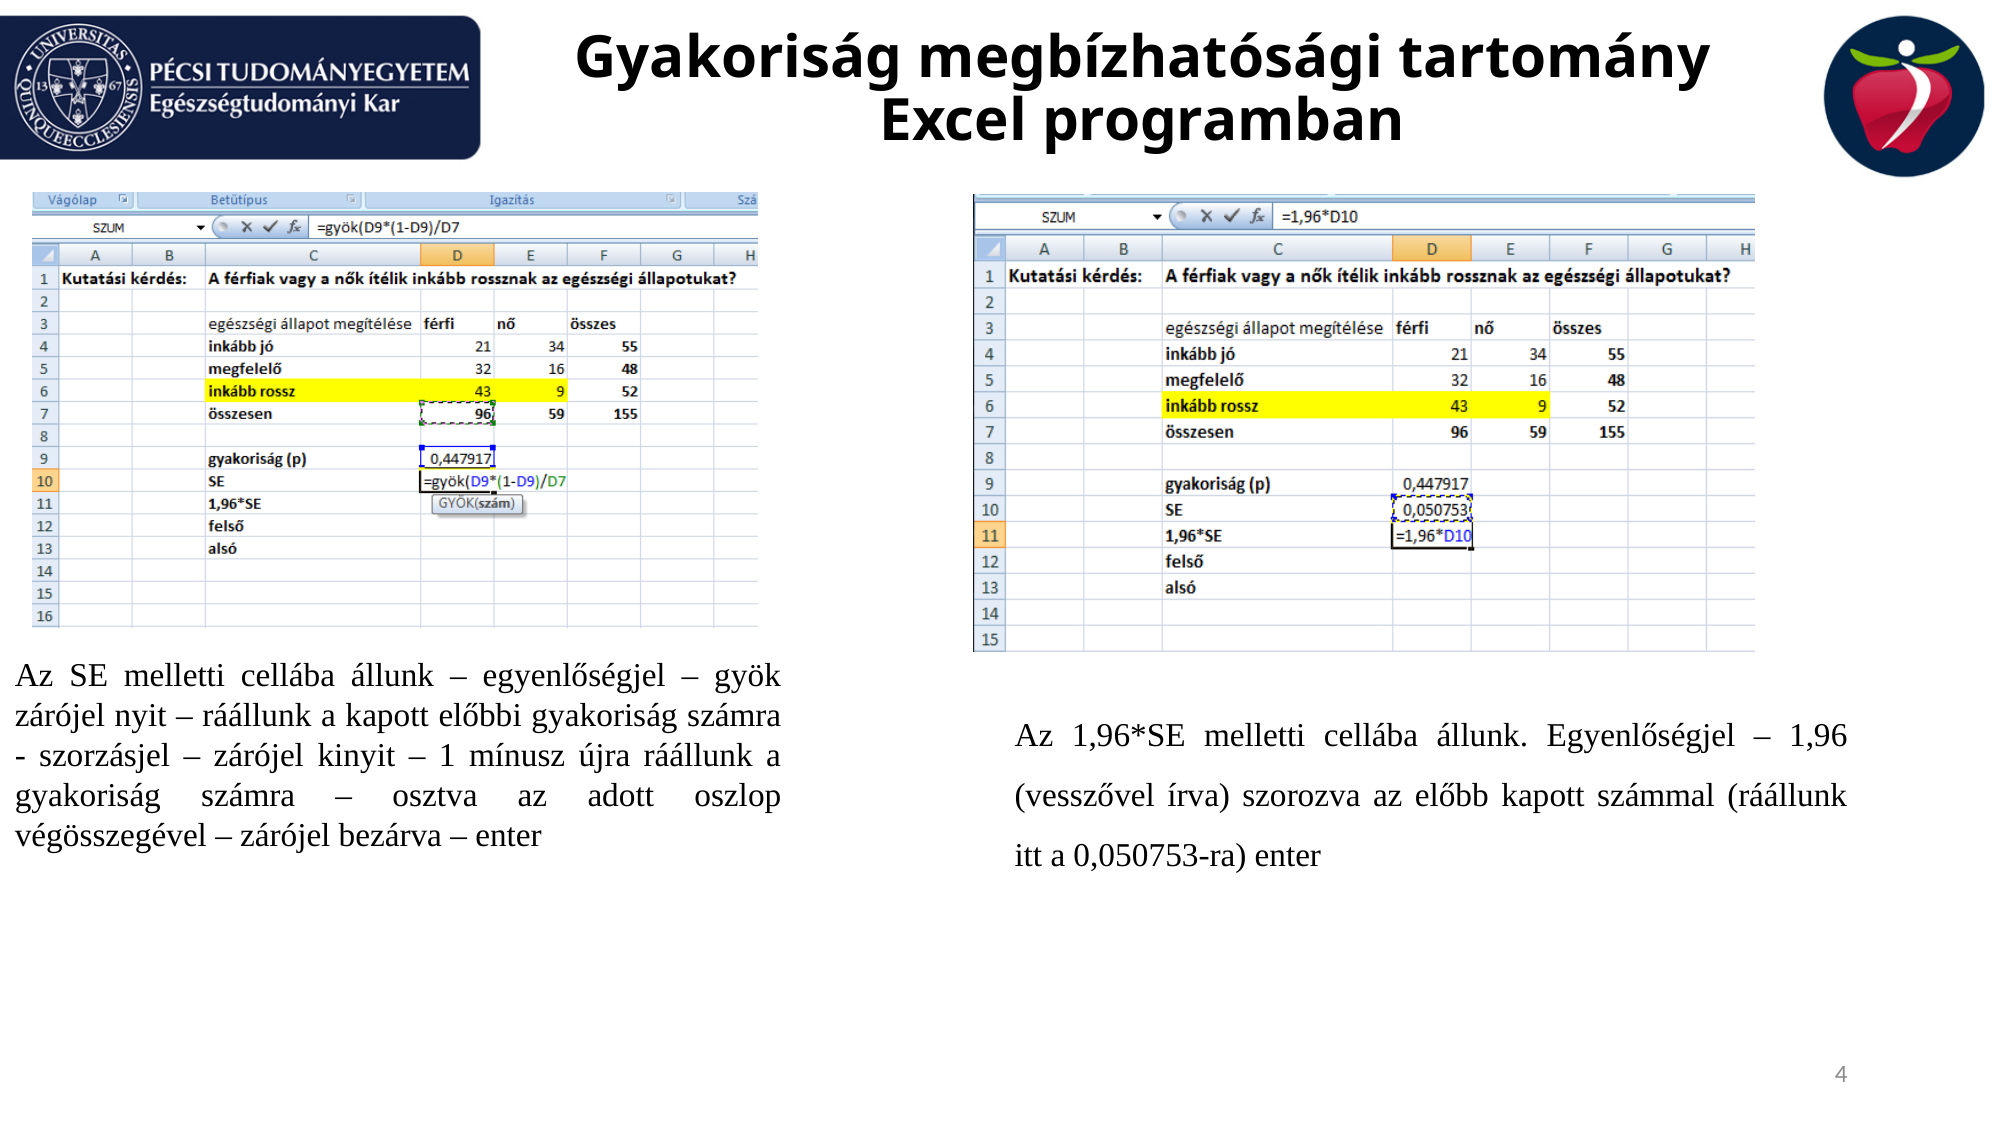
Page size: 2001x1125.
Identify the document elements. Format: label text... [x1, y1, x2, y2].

text_box Az SE melletti cellába állunk – egyenlőségjel – gyök zárójel nyit – ráállunk a kapott előbbi gyakoriság számra - szorzásjel – zárójel kinyit – 1 mínusz újra ráállunk a gyakoriság számra – osztva az adott oszlop végösszegével – zárójel bezárva – enter [0, 645, 798, 860]
title Gyakoriság megbízhatósági tartomány Excel programban [487, 18, 1797, 161]
text_box Az 1,96*SE melletti cellába állunk. Egyenlőségjel – 1,96 (vesszővel írva) szorozva az előbb kapott számmal (ráállunk itt a 0,050753-ra) enter [999, 685, 1864, 880]
slide_number 4 [1412, 1042, 1863, 1103]
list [32, 192, 758, 628]
picture [0, 0, 2001, 1125]
